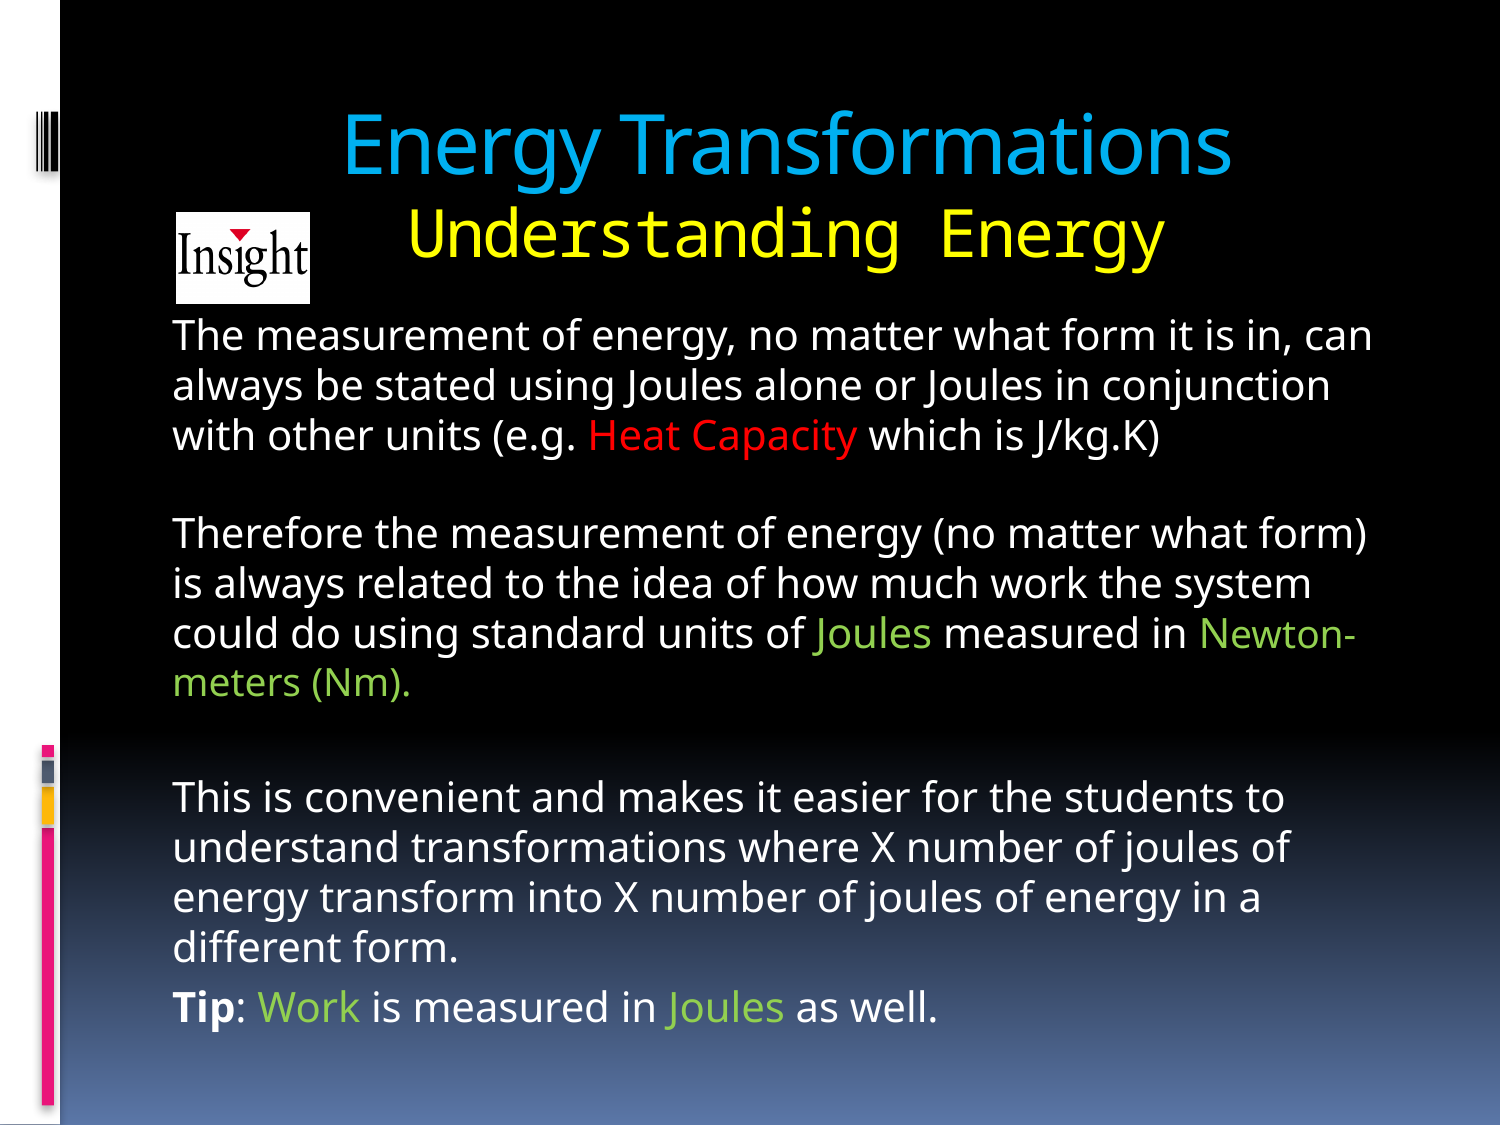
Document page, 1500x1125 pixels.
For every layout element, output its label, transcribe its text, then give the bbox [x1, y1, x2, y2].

picture [176, 212, 310, 304]
title Energy Transformations Understanding Energy [150, 83, 1425, 234]
list The measurement of energy, no matter what form it is in, can always be stated using Joules alone or Joules in conjunction with other units (e.g. Heat Capacity which is J/kg.K) Therefore the measurement of energy (no matter what form) is always related to the idea of how much work the system could do using standard units of Joules measured in Newton-meters (Nm). This is convenient and makes it easier for the students to understand transformations where X number of joules of energy transform into X number of joules of energy in a different form. Tip: Work is measured in Joules as well. [147, 301, 1423, 1051]
